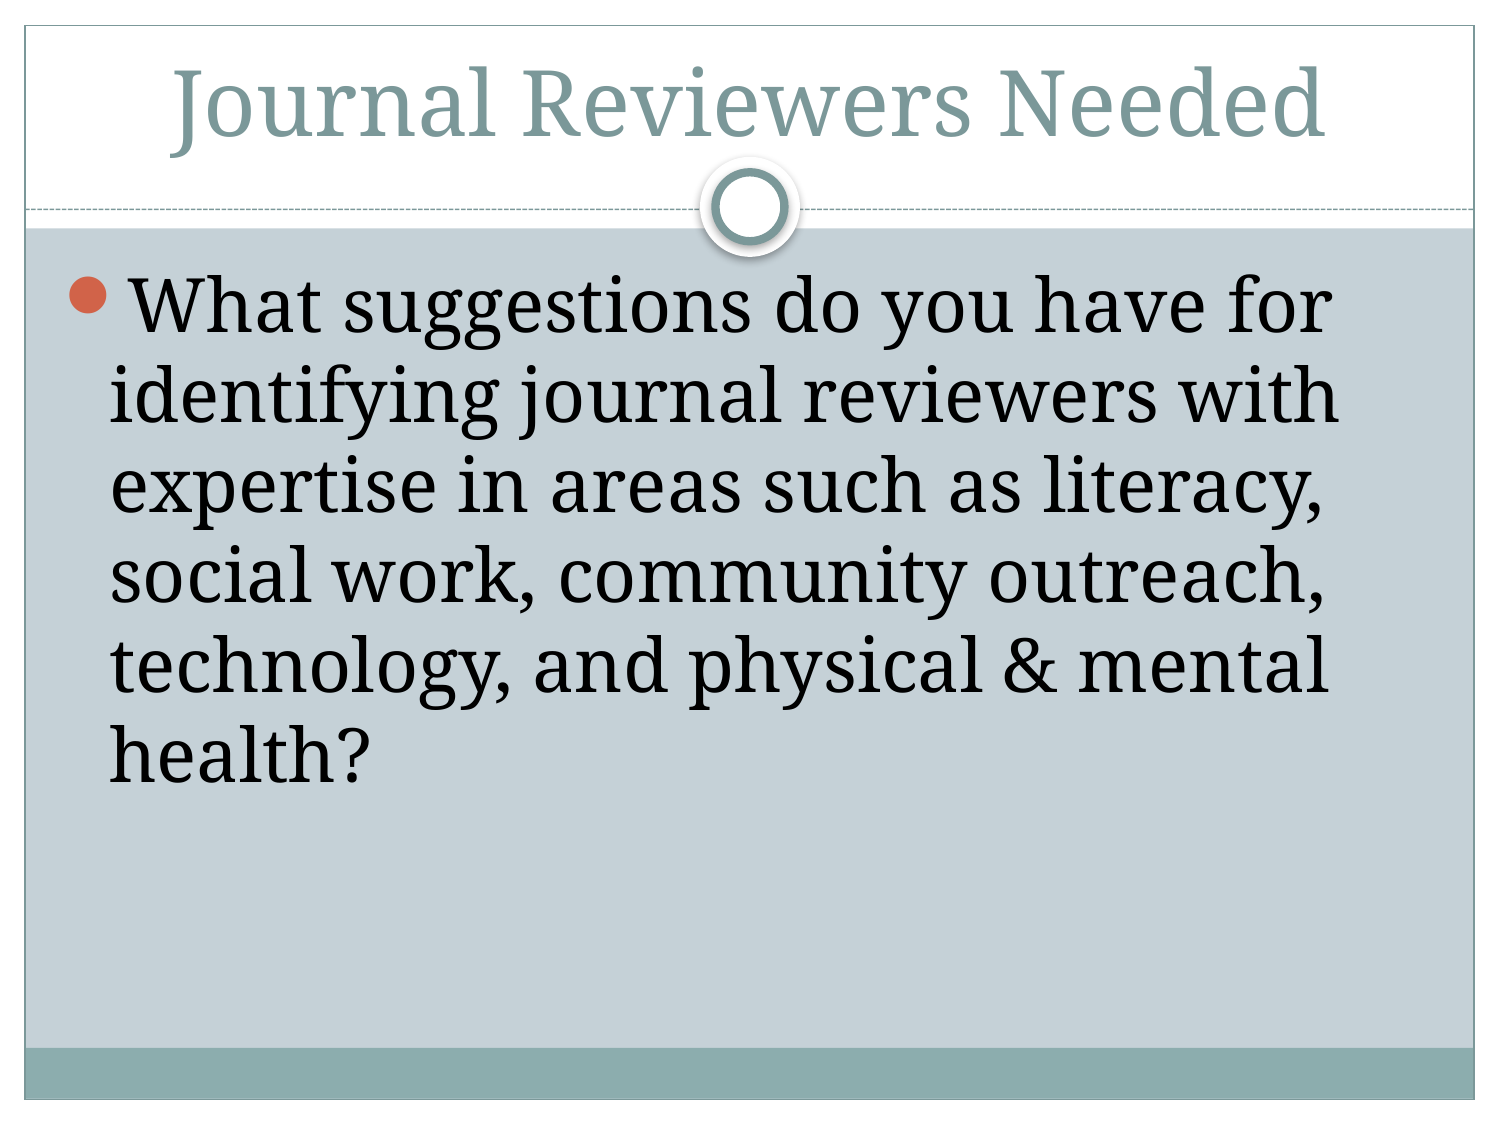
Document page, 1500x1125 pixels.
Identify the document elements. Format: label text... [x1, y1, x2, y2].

list What suggestions do you have for identifying journal reviewers with expertise in areas such as literacy, social work, community outreach, technology, and physical & mental health? [49, 250, 1445, 1001]
title Journal Reviewers Needed [49, 37, 1450, 162]
